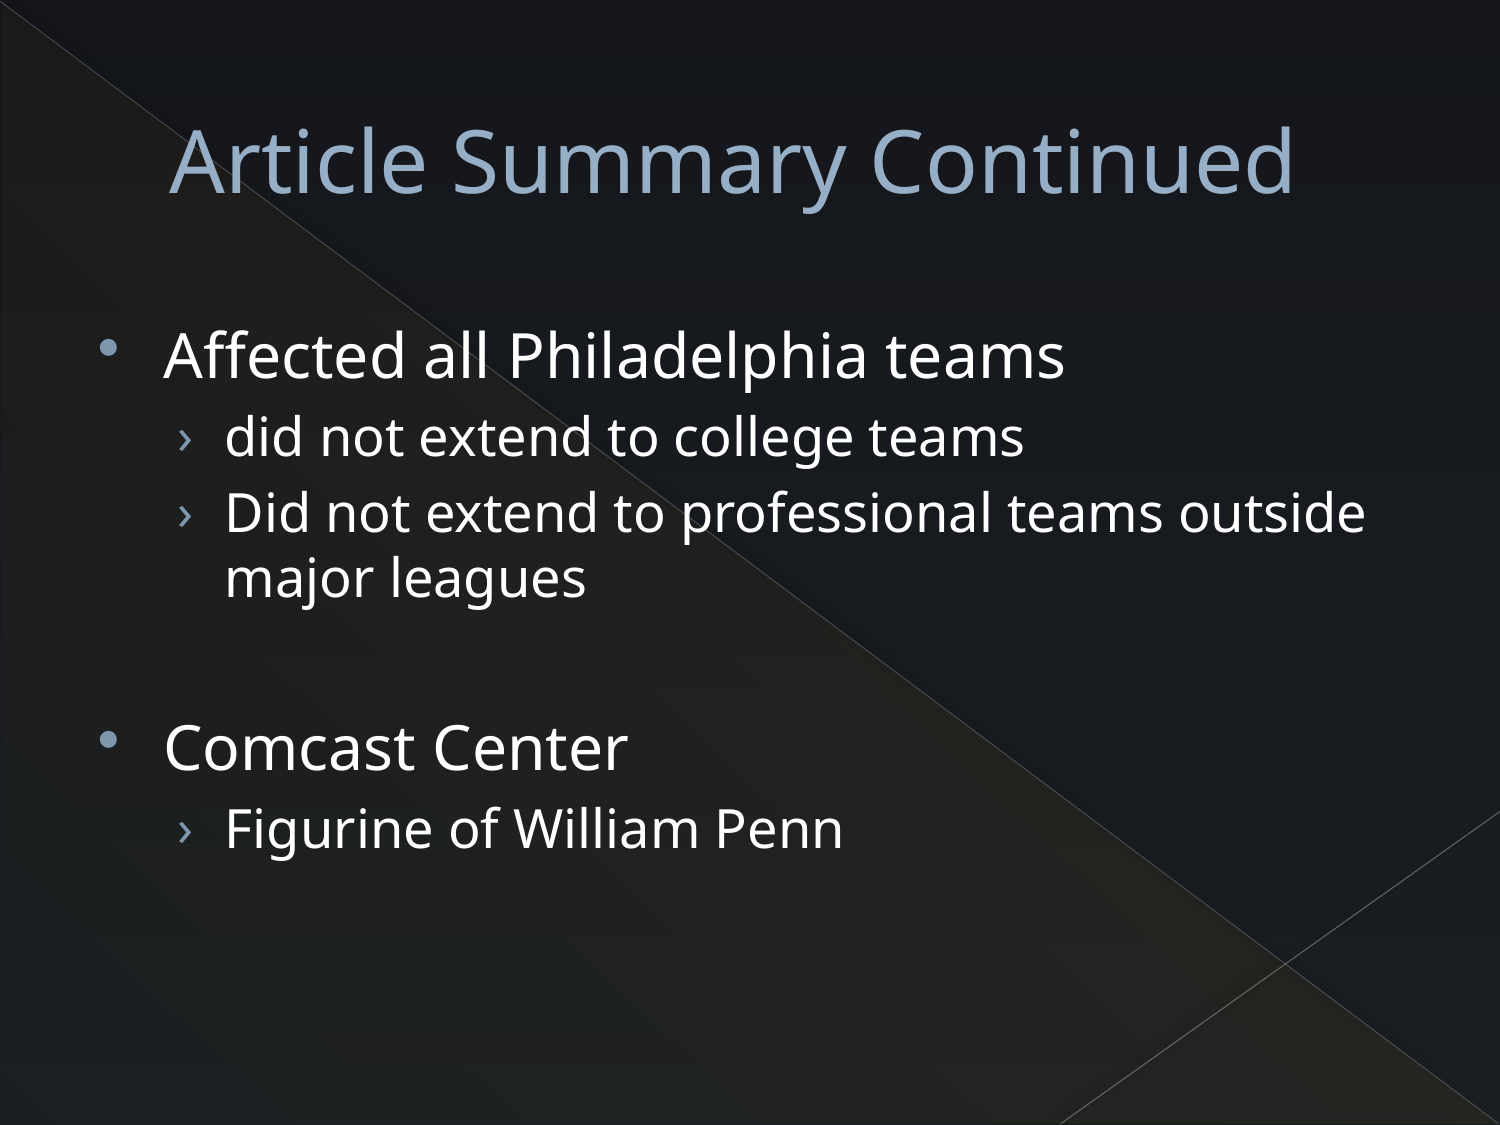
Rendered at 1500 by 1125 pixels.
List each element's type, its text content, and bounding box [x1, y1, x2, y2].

list Affected all Philadelphia teams did not extend to college teams Did not extend to professional teams outside major leagues Comcast Center Figurine of William Penn [75, 308, 1425, 1059]
title Article Summary Continued [75, 43, 1425, 274]
